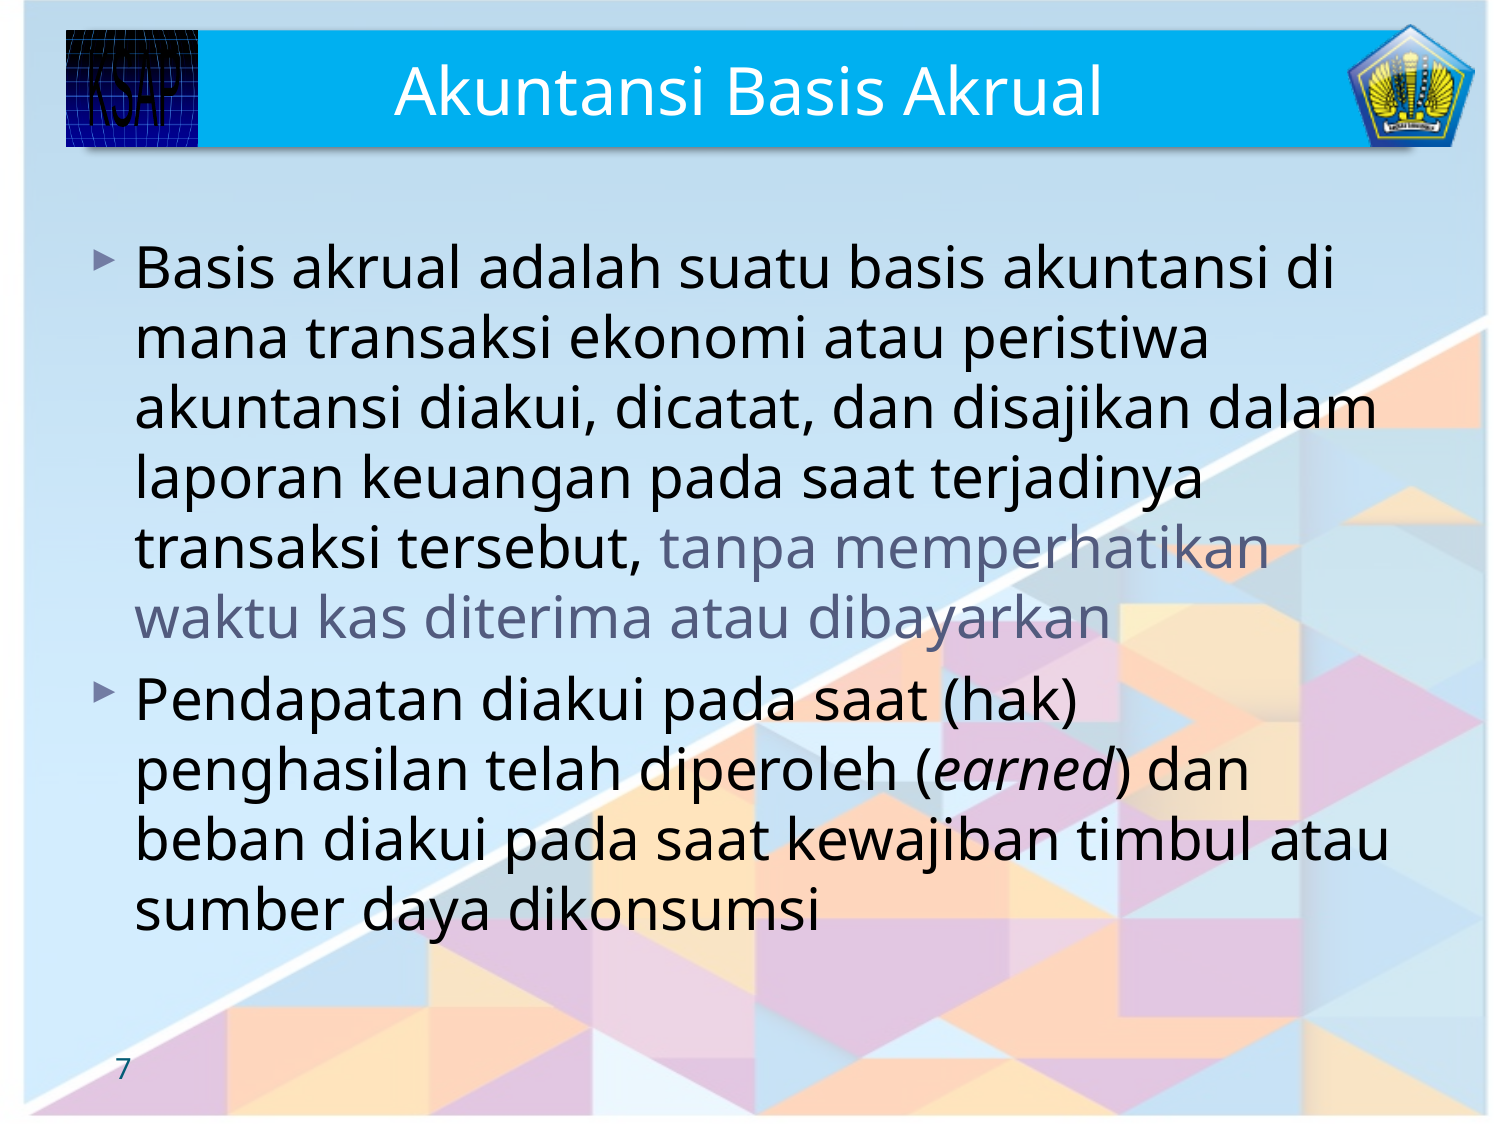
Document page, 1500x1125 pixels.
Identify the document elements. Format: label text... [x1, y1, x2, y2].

picture [1347, 24, 1476, 148]
list Basis akrual adalah suatu basis akuntansi di mana transaksi ekonomi atau peristiwa akuntansi diakui, dicatat, dan disajikan dalam laporan keuangan pada saat terjadinya transaksi tersebut, tanpa memperhatikan waktu kas diterima atau dibayarkan Pendapatan diakui pada saat (hak) penghasilan telah diperoleh (earned) dan beban diakui pada saat kewajiban timbul atau sumber daya dikonsumsi [75, 222, 1425, 1038]
title Akuntansi Basis Akrual [198, 30, 1342, 147]
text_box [65, 30, 198, 147]
slide_number 7 [100, 1042, 426, 1103]
